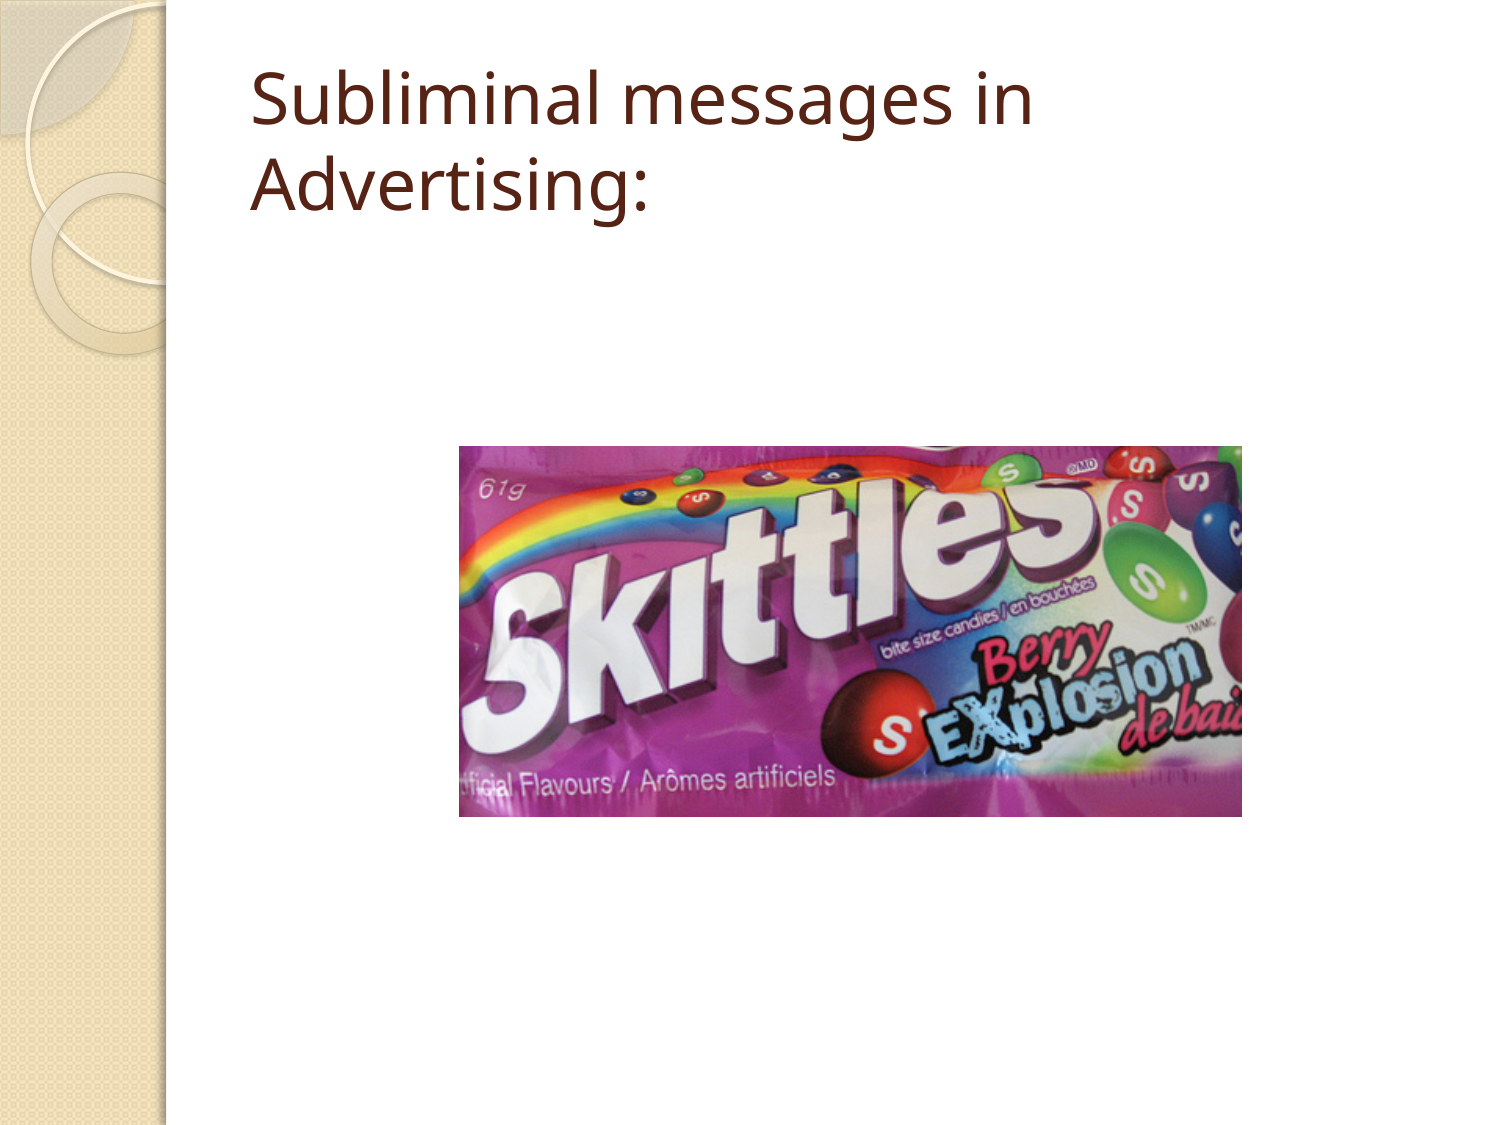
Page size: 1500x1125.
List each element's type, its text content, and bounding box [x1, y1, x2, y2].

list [459, 445, 1242, 817]
title Subliminal messages in Advertising: [235, 45, 1466, 233]
